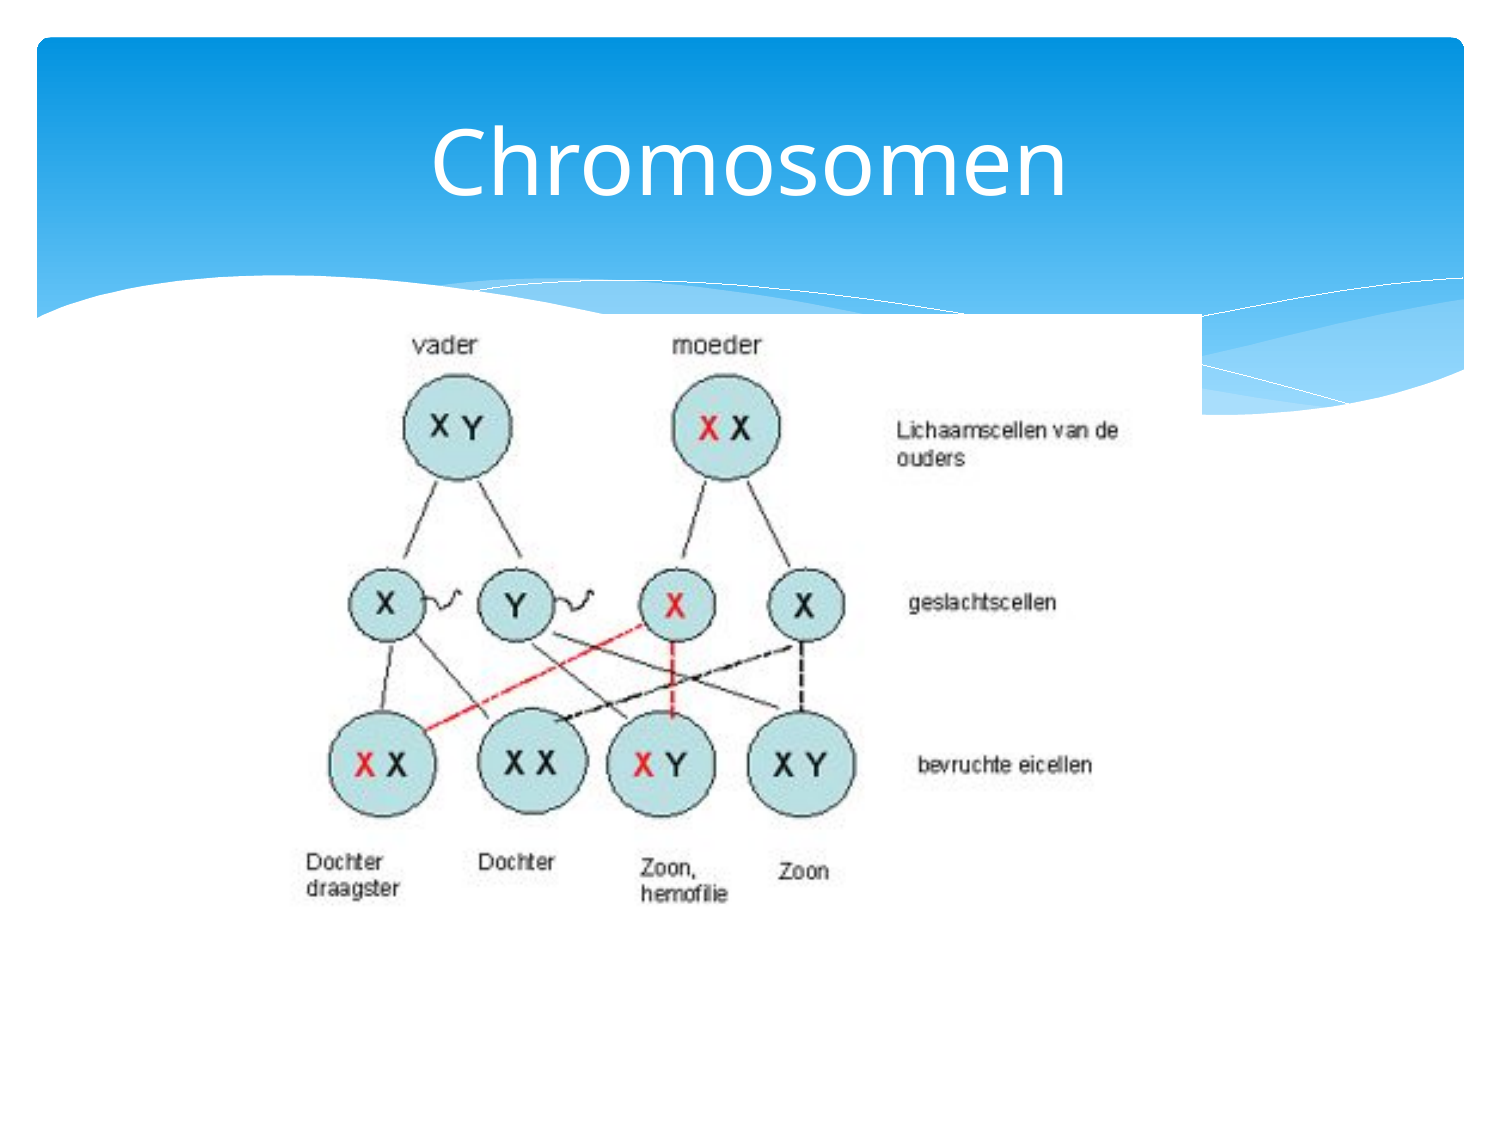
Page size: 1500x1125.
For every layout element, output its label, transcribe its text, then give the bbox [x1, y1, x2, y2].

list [253, 314, 1202, 947]
title Chromosomen [75, 55, 1425, 261]
